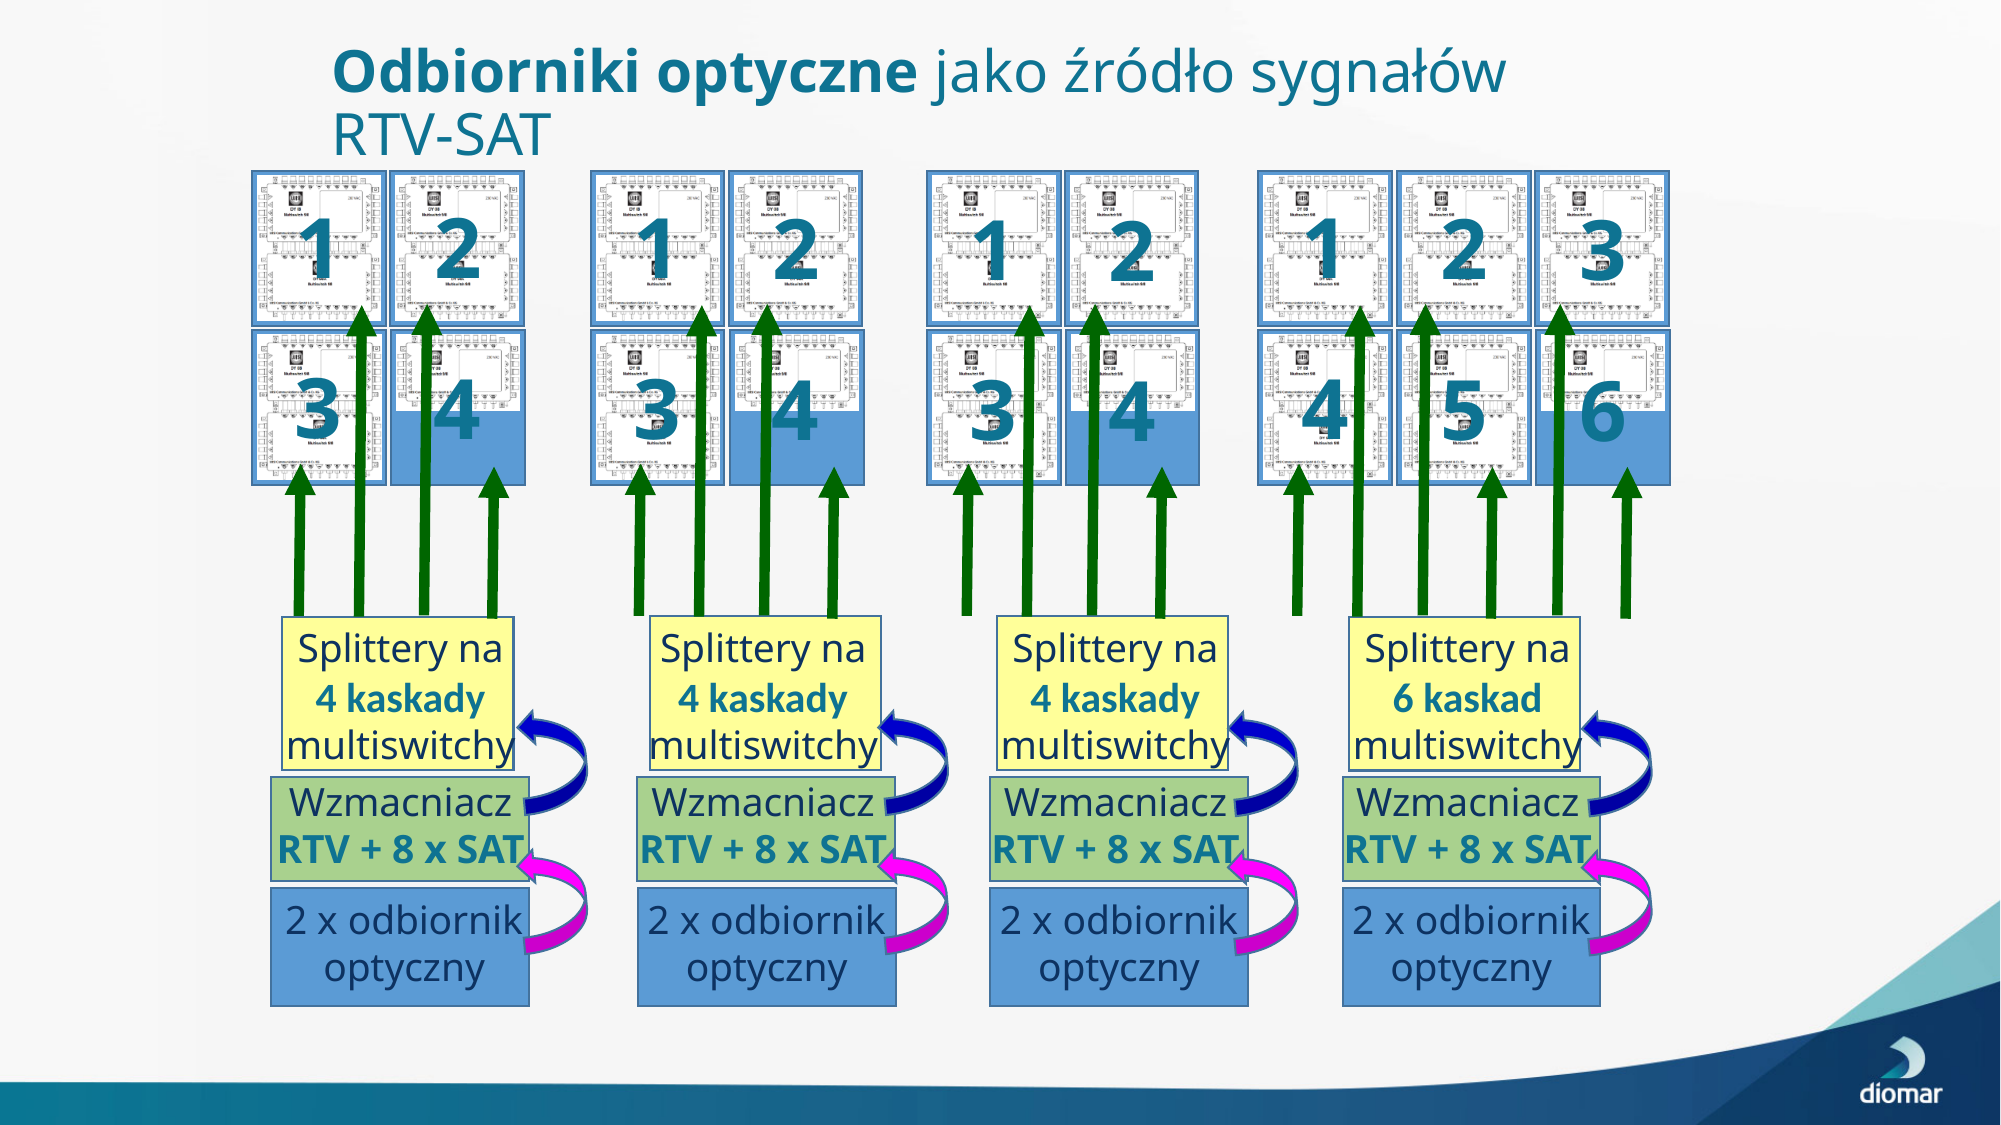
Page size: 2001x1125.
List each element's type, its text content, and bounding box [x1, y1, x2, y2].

text_box [876, 708, 949, 817]
text_box [926, 329, 966, 350]
text_box 6 [1536, 350, 1554, 466]
text_box 4 [1258, 348, 1263, 464]
text_box [1364, 329, 1393, 486]
text_box [1226, 709, 1299, 818]
text_box [1534, 170, 1670, 327]
text_box 3 [251, 347, 257, 463]
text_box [1422, 303, 1426, 616]
text_box 2 x odbiornik optyczny [234, 888, 574, 1006]
text_box [1439, 329, 1532, 349]
text_box [1226, 848, 1299, 957]
text_box 2 [1194, 190, 1200, 306]
text_box Splittery na 4 kaskady multiswitchy [946, 616, 1285, 817]
text_box Wzmacniacz RTV + 8 x SAT [231, 817, 570, 889]
text_box [590, 329, 638, 348]
text_box [1564, 466, 1625, 486]
text_box [1573, 329, 1671, 486]
title Odbiorniki optyczne jako źródło sygnałów RTV-SAT [316, 58, 1646, 152]
text_box Splittery na 4 kaskady multiswitchy [594, 616, 933, 817]
text_box [389, 170, 525, 303]
text_box [835, 329, 865, 486]
text_box [251, 329, 298, 347]
text_box [926, 465, 959, 486]
text_box [251, 463, 291, 486]
text_box 3 [590, 348, 596, 464]
text_box 2 x odbiornik optyczny [949, 888, 1288, 1006]
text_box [638, 303, 835, 619]
text_box 4 [1388, 348, 1392, 464]
text_box Wzmacniacz RTV + 8 x SAT [946, 817, 1285, 889]
text_box [1580, 709, 1653, 818]
text_box 1 [1056, 189, 1061, 303]
text_box 4 [495, 348, 525, 464]
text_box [1557, 303, 1561, 616]
text_box [1500, 465, 1532, 486]
text_box [1163, 306, 1199, 327]
text_box 6 [1564, 350, 1670, 466]
text_box [495, 303, 525, 327]
text_box [1580, 848, 1653, 957]
text_box Splittery na 6 kaskad multiswitchy [1298, 616, 1637, 817]
text_box Wzmacniacz RTV + 8 x SAT [1298, 817, 1637, 889]
text_box 2 [1397, 189, 1402, 305]
text_box 2 x odbiornik optyczny [1302, 888, 1641, 1006]
text_box 1 [252, 187, 257, 303]
text_box [1257, 329, 1347, 486]
text_box [1163, 329, 1200, 486]
text_box 2 [729, 189, 734, 303]
text_box [1535, 329, 1553, 486]
text_box 1 [926, 189, 932, 305]
text_box [1257, 170, 1393, 327]
text_box 2 [390, 188, 395, 303]
text_box 1 [381, 187, 386, 303]
text_box [251, 170, 387, 327]
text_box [298, 303, 495, 619]
text_box 1 [590, 188, 596, 303]
text_box 1 [1388, 188, 1393, 303]
text_box Wzmacniacz RTV + 8 x SAT [594, 817, 933, 889]
picture [0, 0, 2001, 1125]
text_box [1064, 170, 1199, 303]
text_box [926, 305, 966, 327]
text_box 4 [1163, 350, 1199, 466]
text_box 3 [926, 350, 932, 465]
text_box [495, 329, 526, 486]
text_box [515, 847, 589, 956]
text_box [1308, 480, 1353, 486]
text_box [590, 464, 631, 486]
text_box [926, 170, 1062, 303]
text_box 2 [519, 188, 525, 303]
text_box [966, 303, 1163, 619]
text_box [728, 170, 863, 303]
text_box [590, 170, 725, 188]
text_box 2 [858, 189, 864, 305]
text_box 1 [1258, 188, 1263, 303]
text_box 5 [1397, 349, 1402, 465]
text_box Splittery na 4 kaskady multiswitchy [231, 616, 570, 817]
text_box 2 [1527, 189, 1532, 305]
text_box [1357, 305, 1361, 617]
text_box [1396, 170, 1532, 327]
text_box [1396, 329, 1418, 486]
text_box 1 [720, 188, 725, 303]
text_box 5 [1527, 349, 1532, 465]
text_box 3 [1664, 190, 1671, 305]
text_box 2 x odbiornik optyczny [597, 888, 936, 1006]
text_box [590, 303, 638, 327]
text_box [876, 847, 949, 956]
text_box [835, 305, 863, 327]
text_box [515, 708, 589, 817]
text_box 2 [1065, 190, 1070, 303]
text_box 4 [835, 349, 863, 465]
text_box 3 [1536, 190, 1540, 305]
text_box [1430, 480, 1485, 486]
